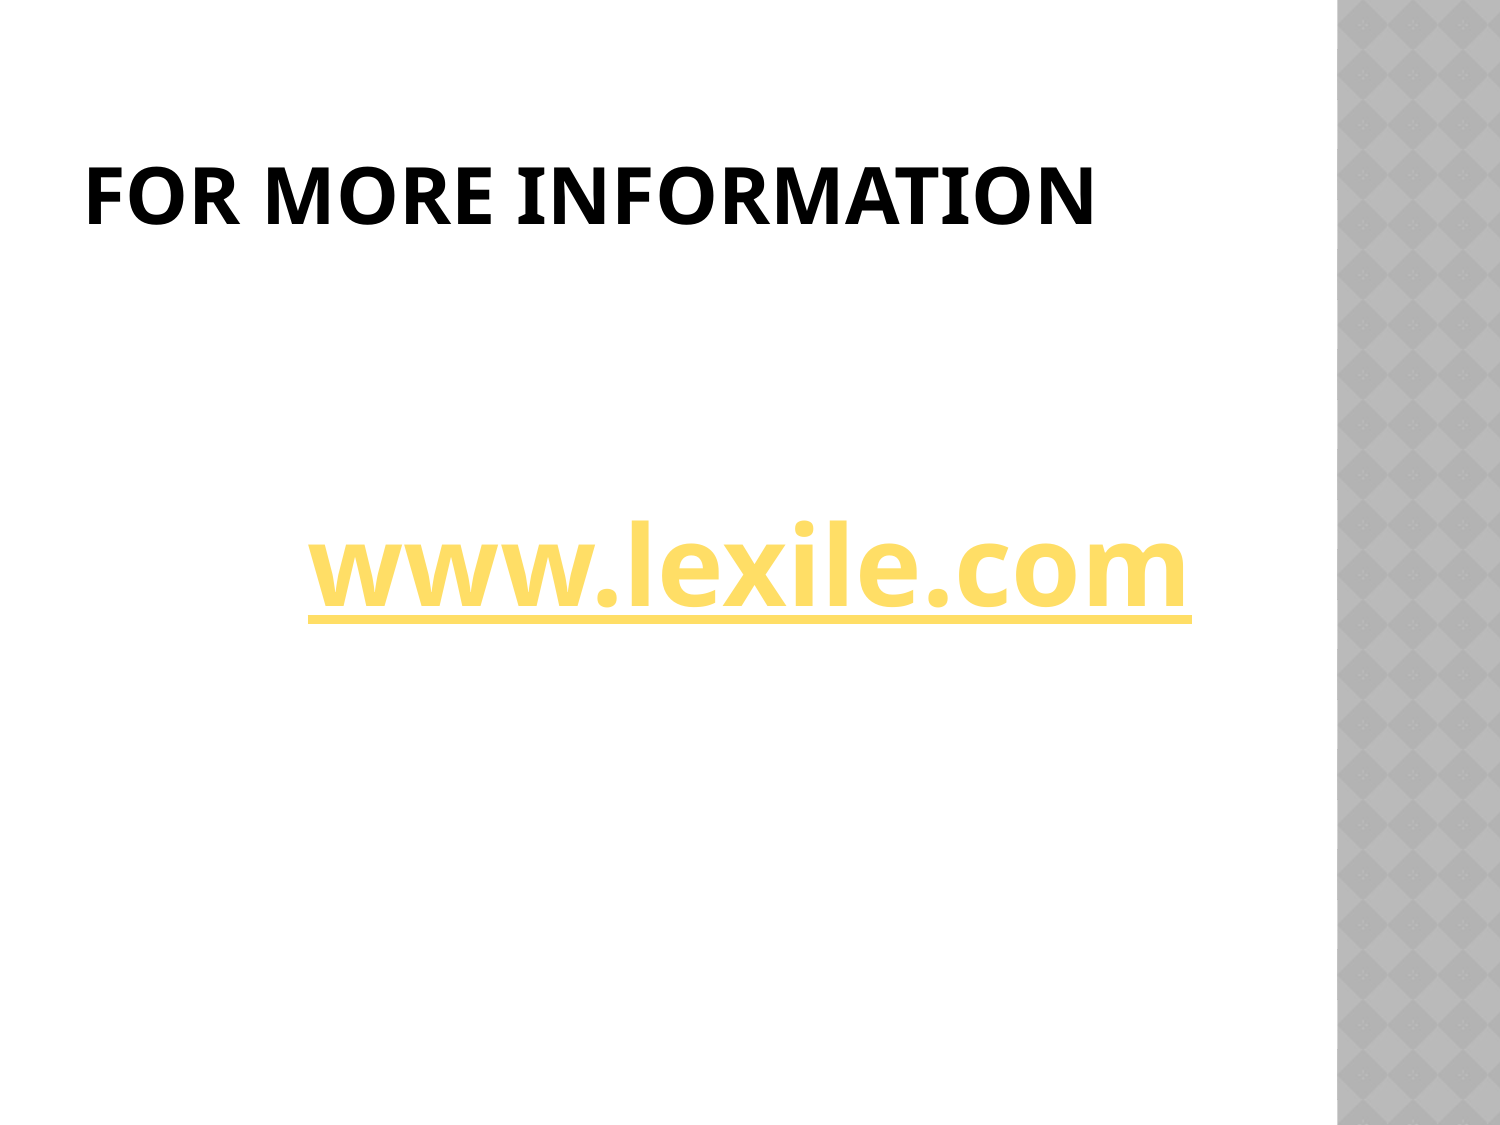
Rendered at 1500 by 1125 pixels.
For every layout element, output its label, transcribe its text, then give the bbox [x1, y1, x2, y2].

text_box www.lexile.com [292, 486, 1208, 655]
title For More Information [75, 52, 1263, 240]
